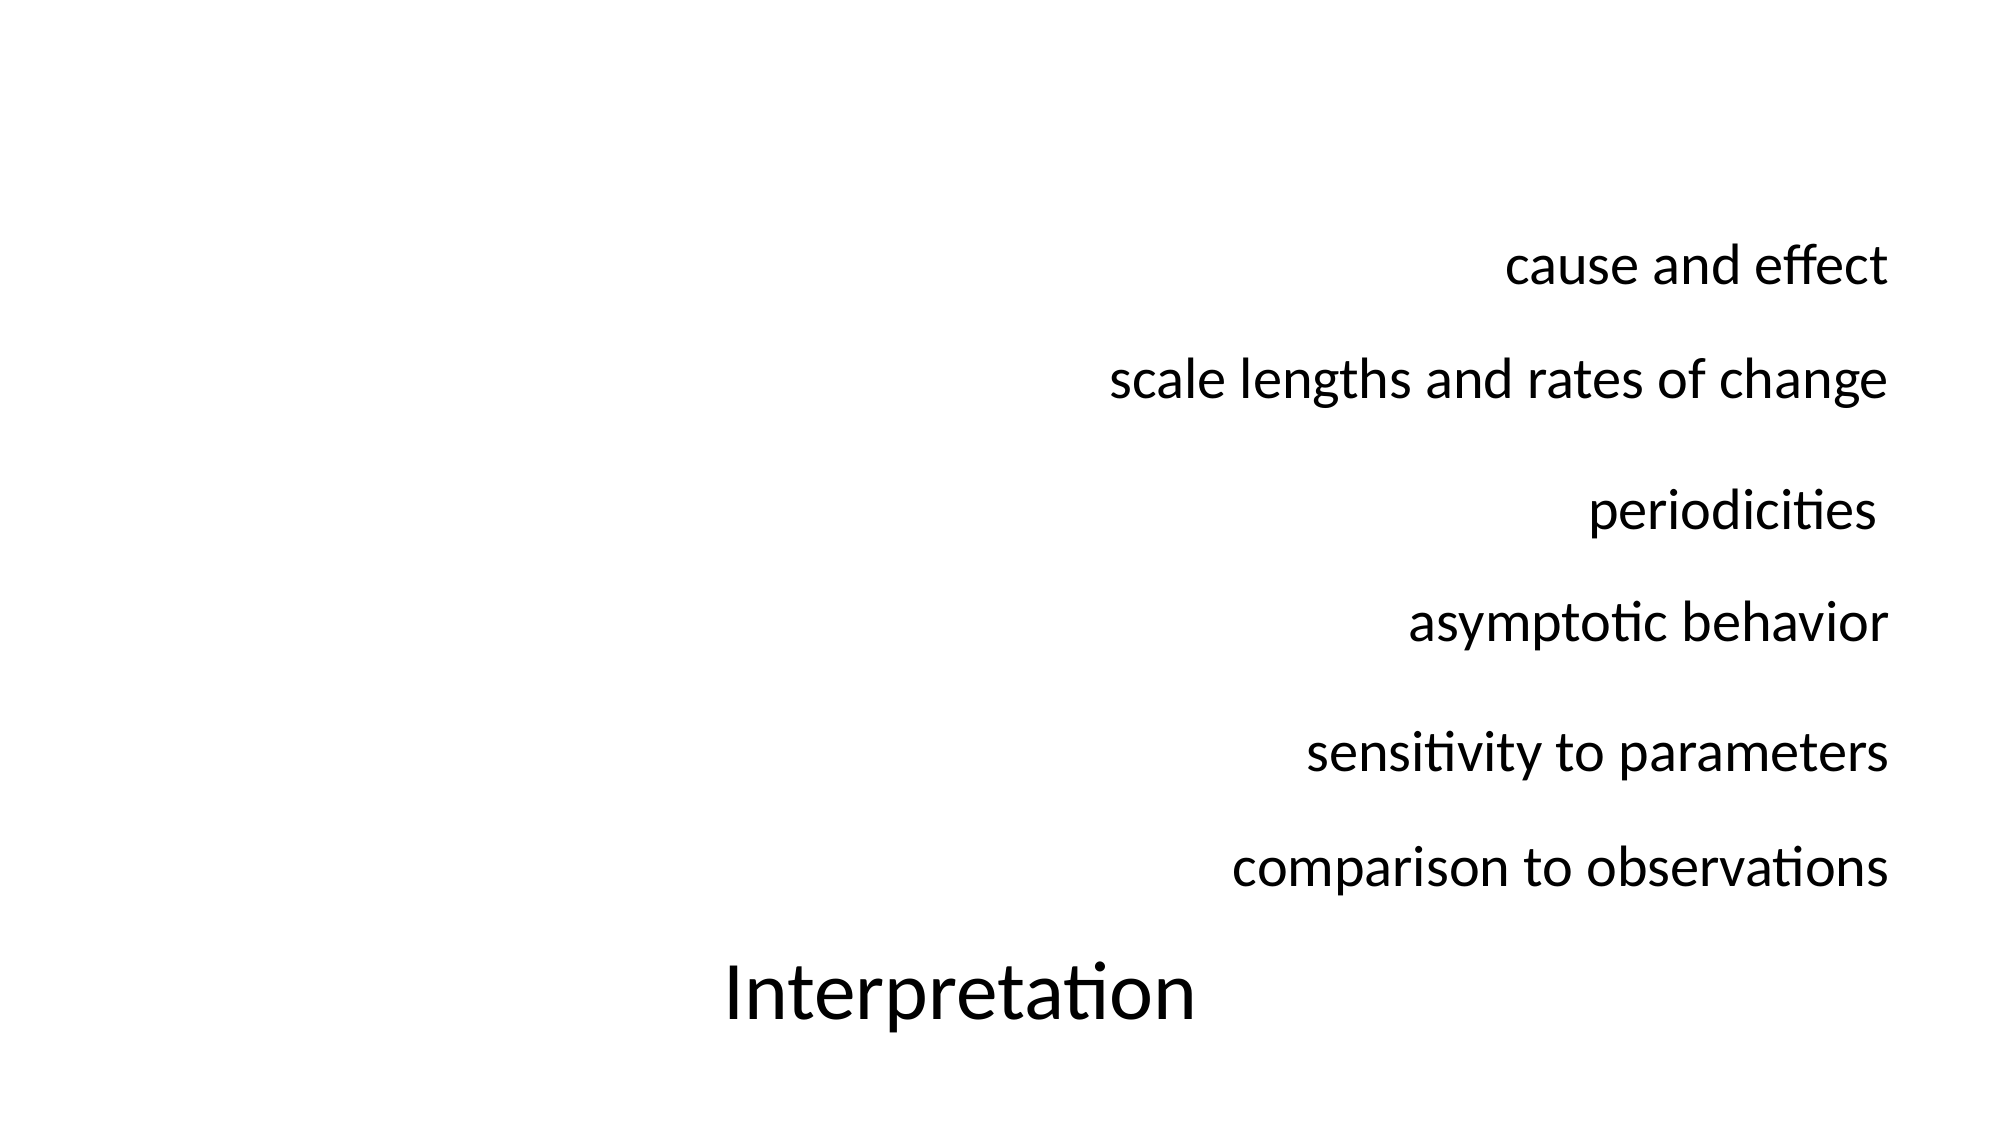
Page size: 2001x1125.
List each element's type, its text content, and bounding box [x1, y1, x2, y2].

text_box sensitivity to parameters [1179, 705, 1904, 791]
text_box Interpretation [589, 928, 1332, 1044]
text_box comparison to observations [1179, 820, 1904, 905]
text_box scale lengths and rates of change [1053, 333, 1904, 418]
text_box cause and effect [1236, 218, 1904, 304]
text_box periodicities [1369, 463, 1893, 549]
text_box asymptotic behavior [1278, 575, 1904, 661]
